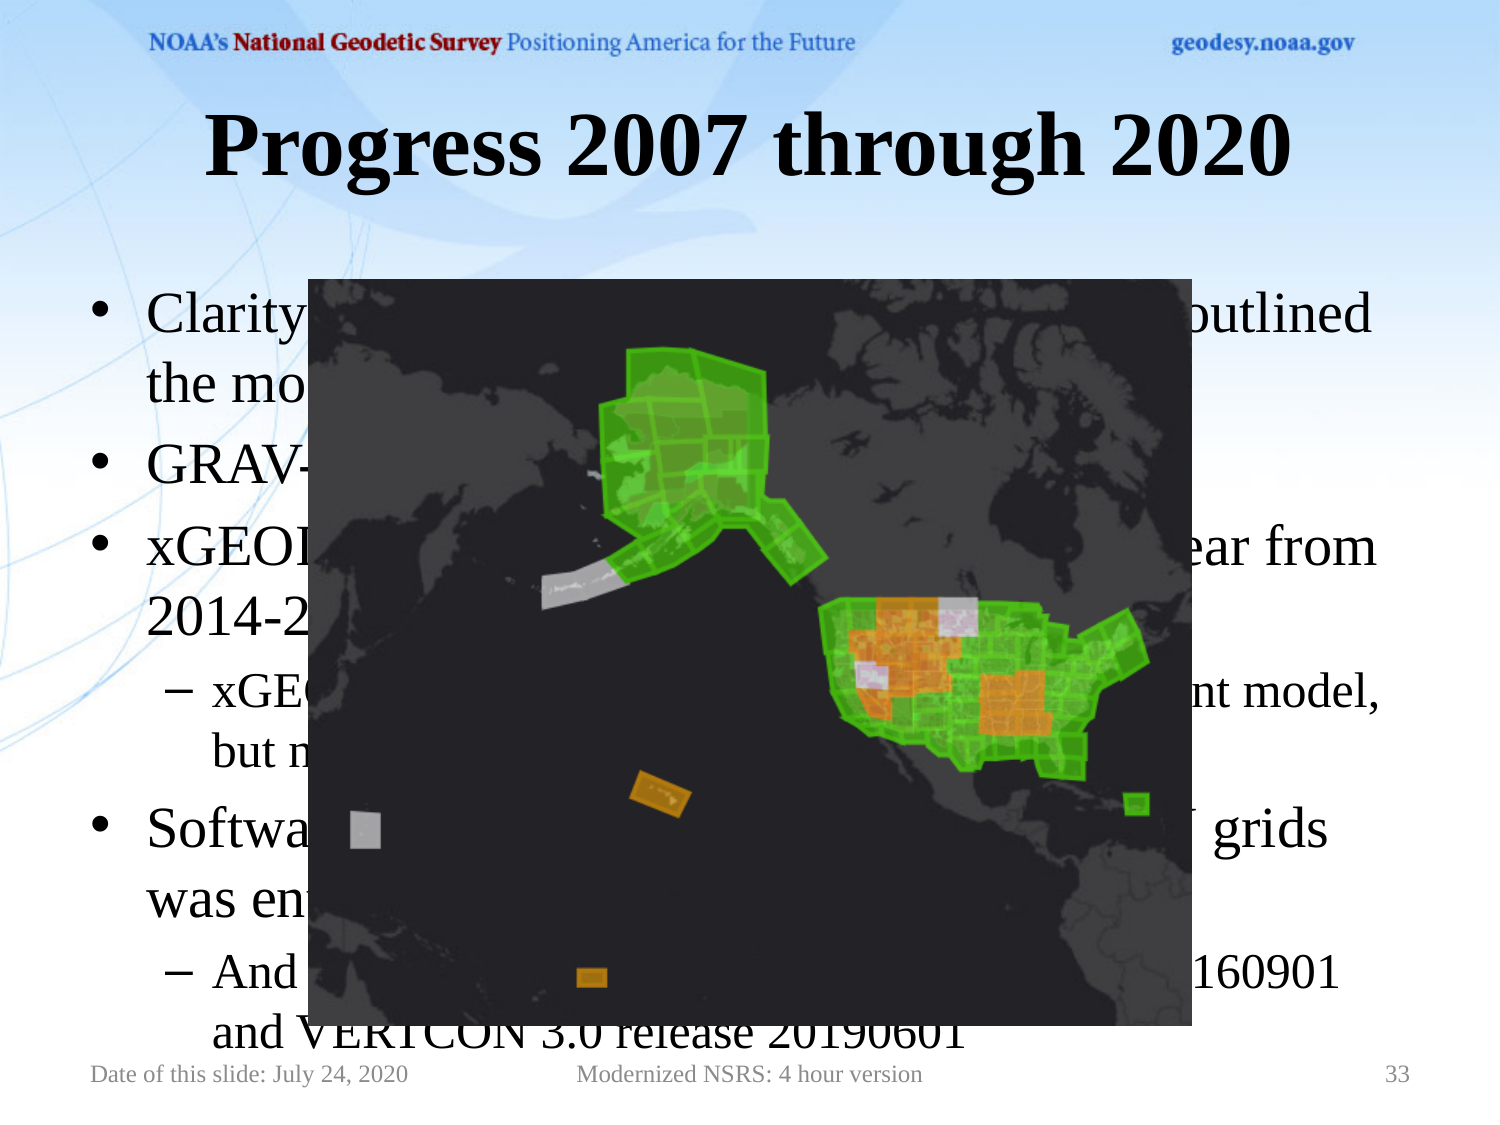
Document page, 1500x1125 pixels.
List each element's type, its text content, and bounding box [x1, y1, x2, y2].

picture [0, 0, 1500, 1125]
list Clarity: Three “Blueprint” documents fully outlined the modernized NSRS GRAV-D coverage grew from 0% to 81.6% xGEOID models, built on GRAV-D, every year from 2014-2020 xGEOID20 will be first Canada/Mexico/USA joint model, but not the last! Software to build NADCON and VERTCON grids was entirely rebuilt And was used to create NADCON 5.0 release 20160901 and VERTCON 3.0 release 20190601 [75, 266, 1425, 1009]
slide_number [75, 1042, 425, 1103]
title Progress 2007 through 2020 [75, 45, 1425, 233]
footer Modernized NSRS: 4 hour version [512, 1042, 988, 1103]
slide_number 33 [1074, 1042, 1425, 1103]
